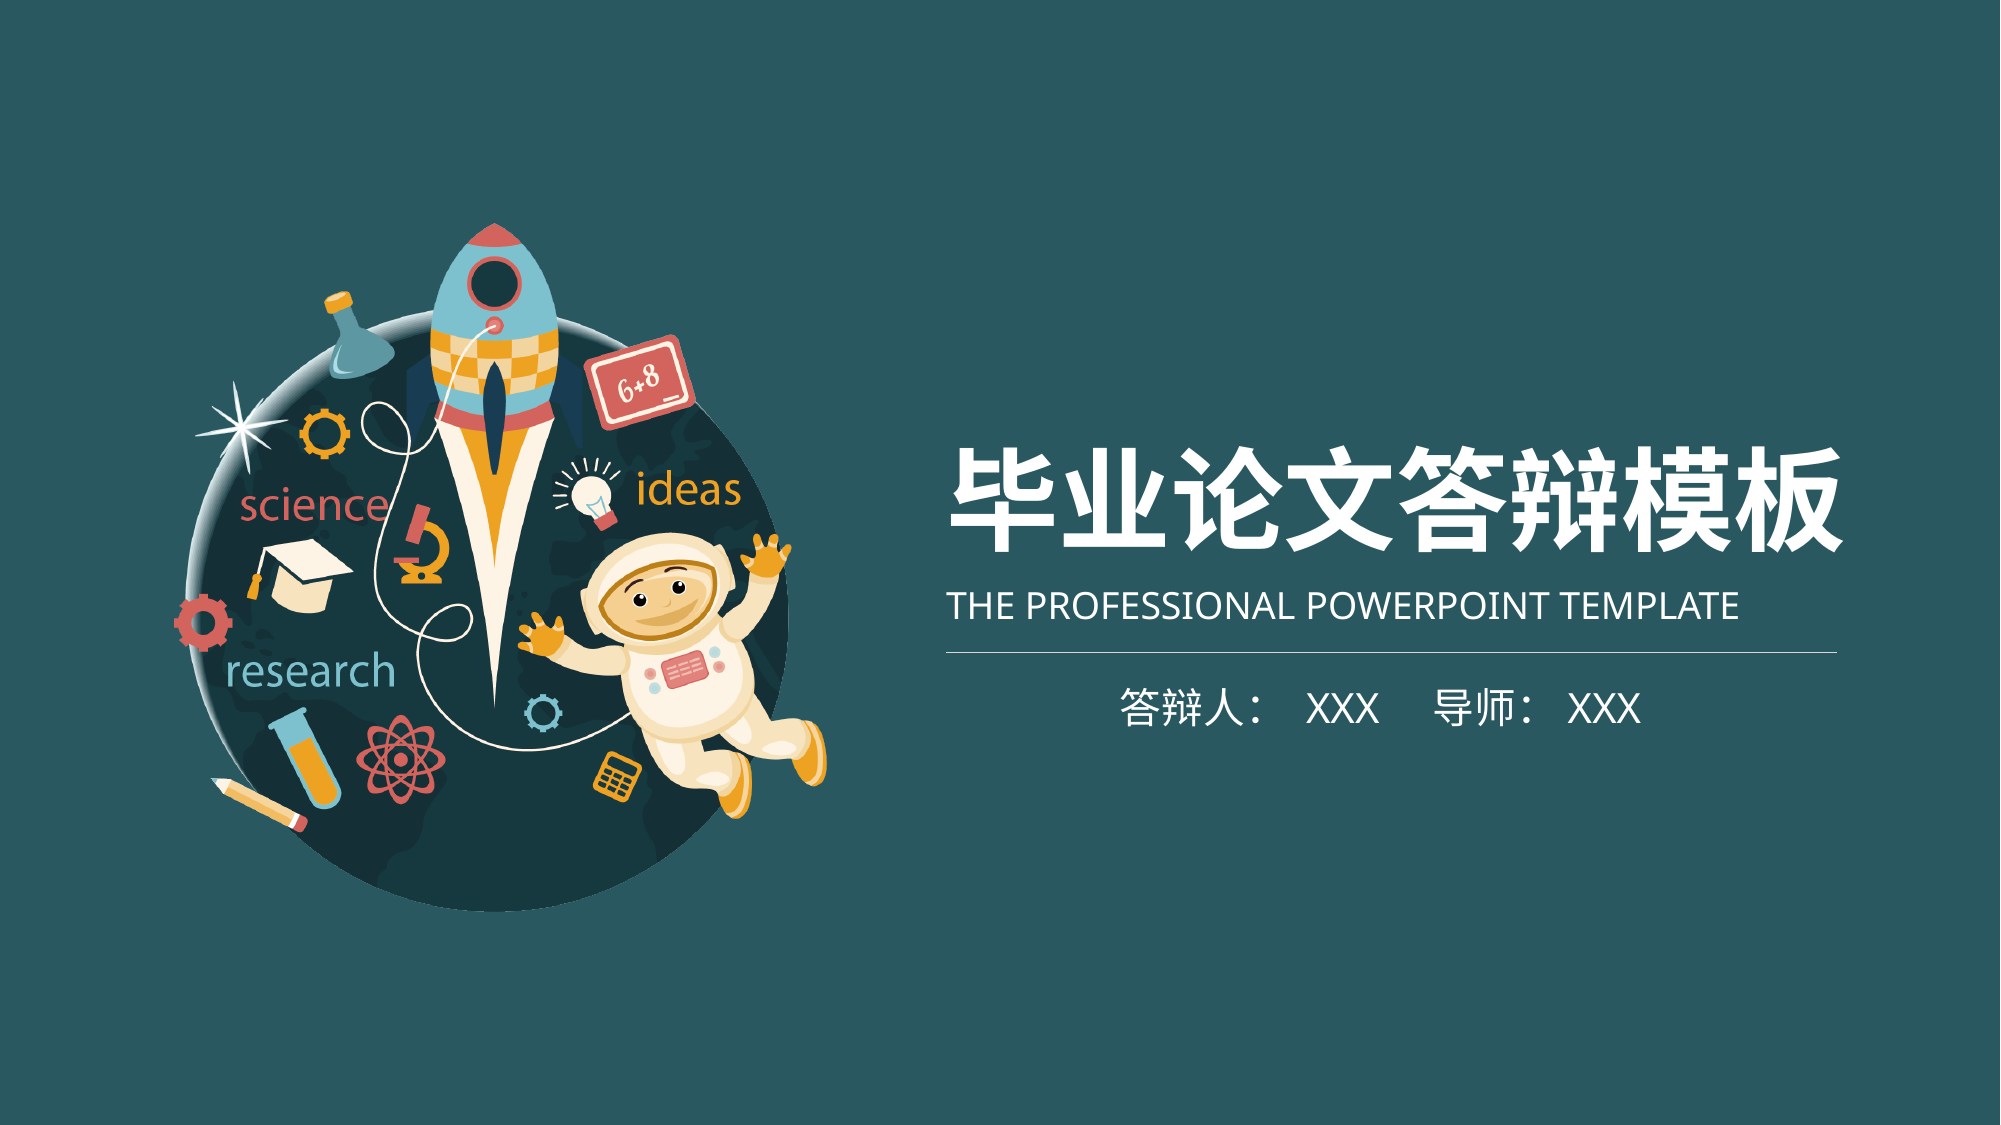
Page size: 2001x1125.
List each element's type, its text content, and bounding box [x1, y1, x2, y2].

text_box 答辩人： XXX 导师：XXX [1104, 674, 1820, 740]
text_box 毕业论文答辩模板 [931, 422, 1935, 573]
text_box THE PROFESSIONAL POWERPOINT TEMPLATE [931, 574, 1857, 635]
picture [174, 223, 827, 912]
